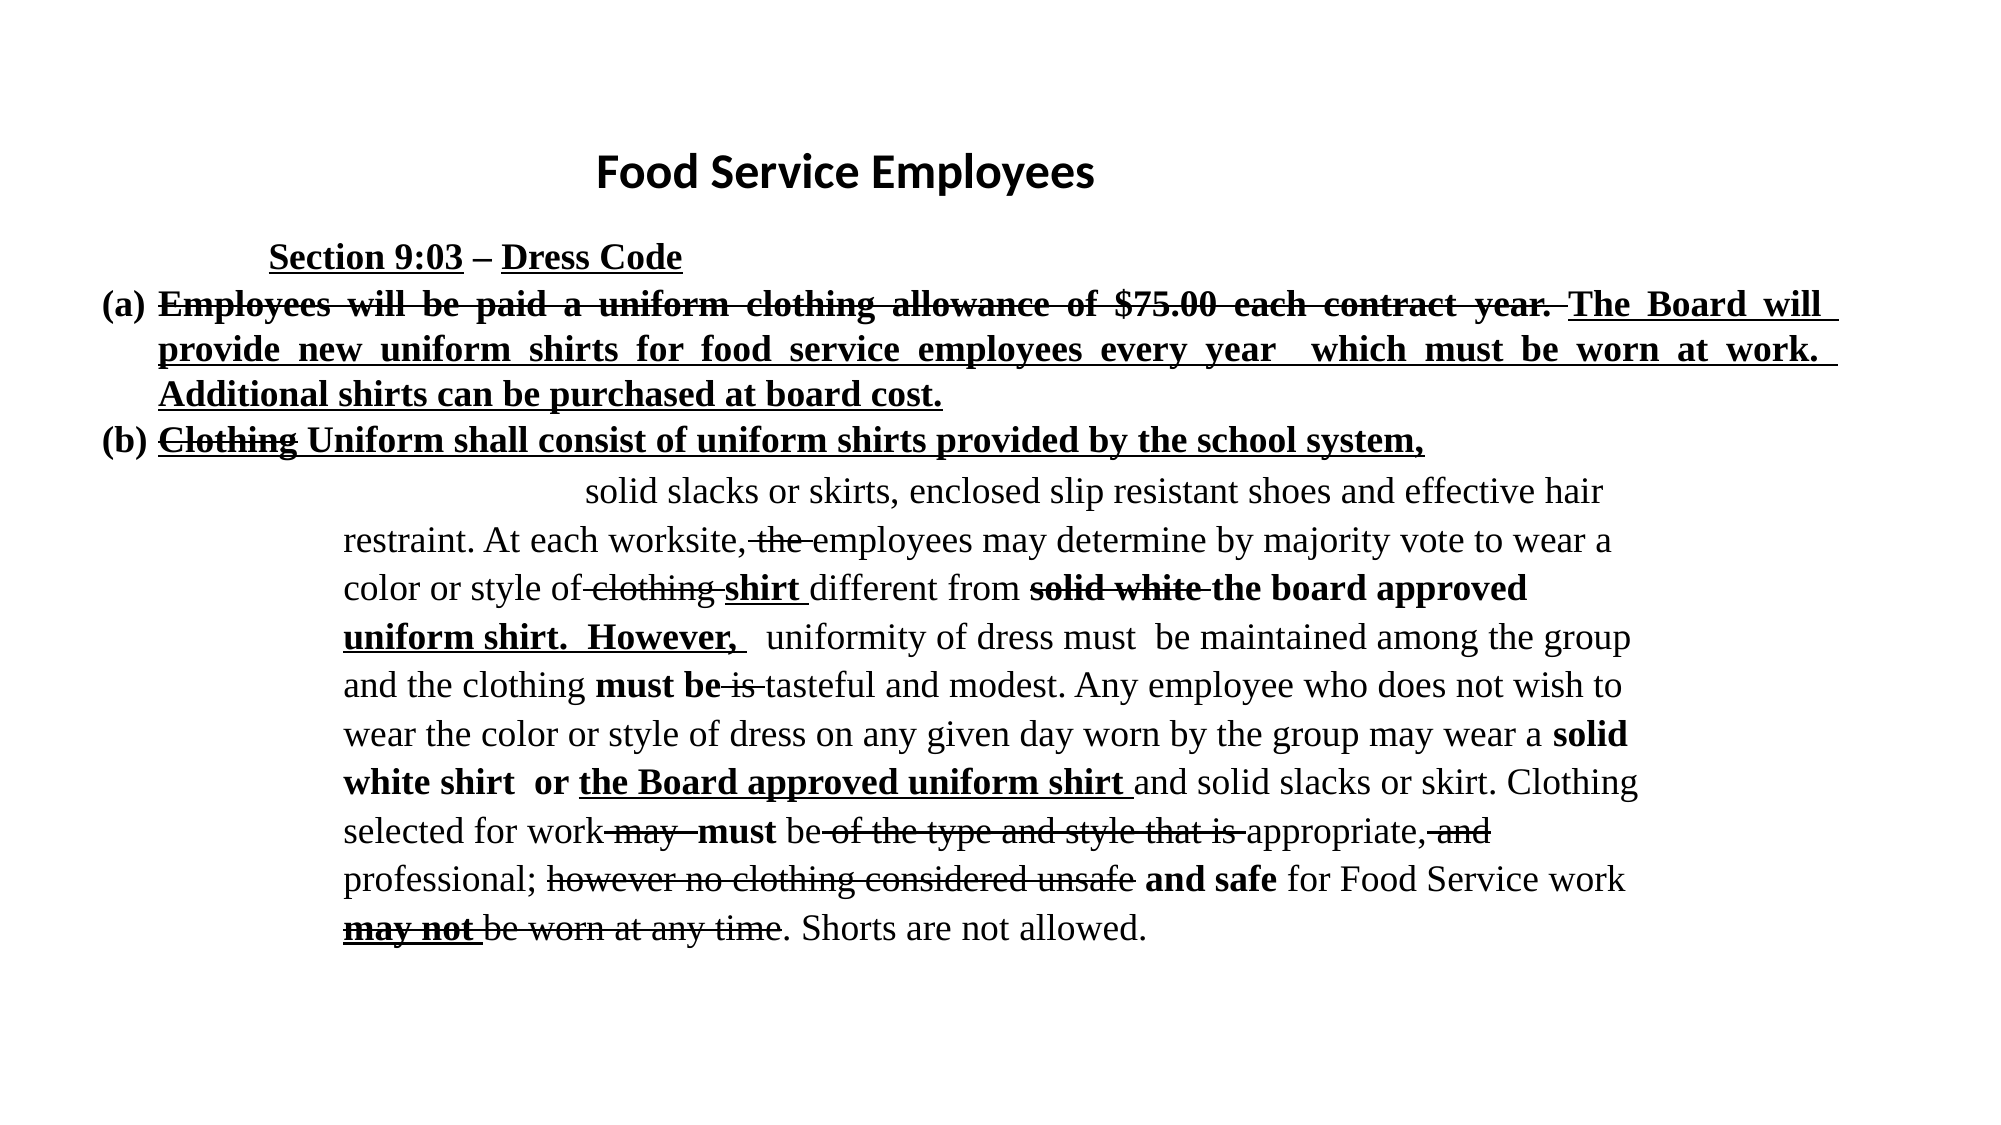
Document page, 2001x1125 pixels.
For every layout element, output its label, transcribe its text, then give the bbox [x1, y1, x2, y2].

text_box Food Service Employees [581, 131, 1132, 207]
text_box Section 9:03 – Dress Code Employees will be paid a uniform clothing allowance of $75.00 each contract year. The Board will provide new uniform shirts for food service employees every year which must be worn at work. Additional shirts can be purchased at board cost. Clothing Uniform shall consist of uniform shirts provided by the school system, solid slacks or skirts, enclosed slip resistant shoes and effective hair restraint. At each worksite, the employees may determine by majority vote to wear a color or style of clothing shirt different from solid white the board approved uniform shirt. However, uniformity of dress must be maintained among the group and the clothing must be is tasteful and modest. Any employee who does not wish to wear the color or style of dress on any given day worn by the group may wear a solid white shirt or the Board approved uniform shirt and solid slacks or skirt. Clothing selected for work may must be of the type and style that is appropriate, and professional; however no clothing considered unsafe and safe for Food Service work may not be worn at any time. Shorts are not allowed. [87, 224, 1854, 956]
